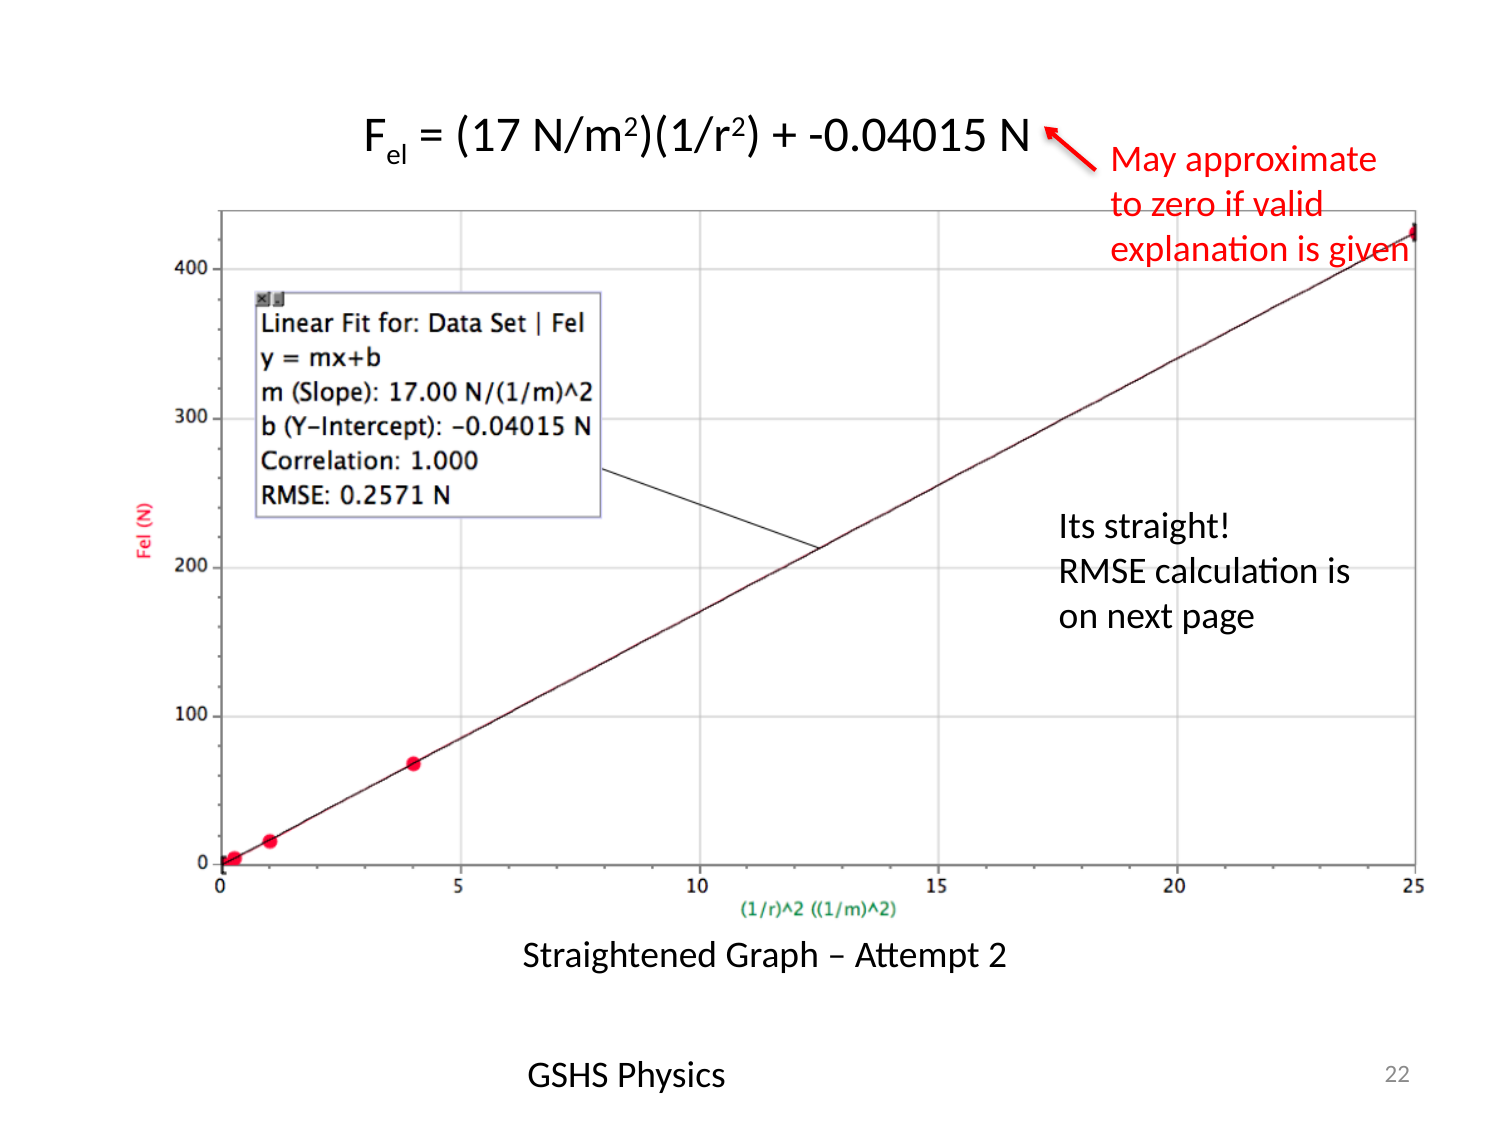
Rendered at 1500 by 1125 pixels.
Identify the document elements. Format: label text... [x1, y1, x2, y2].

slide_number 22 [1074, 1042, 1425, 1103]
text_box Straightened Graph – Attempt 2 [507, 932, 1044, 982]
picture [130, 169, 1430, 923]
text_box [1043, 126, 1096, 171]
footer GSHS Physics [512, 1042, 988, 1103]
text_box May approximate to zero if valid explanation is given [1096, 126, 1430, 169]
text_box Fel = (17 N/m2)(1/r2) + -0.04015 N [348, 94, 1239, 168]
